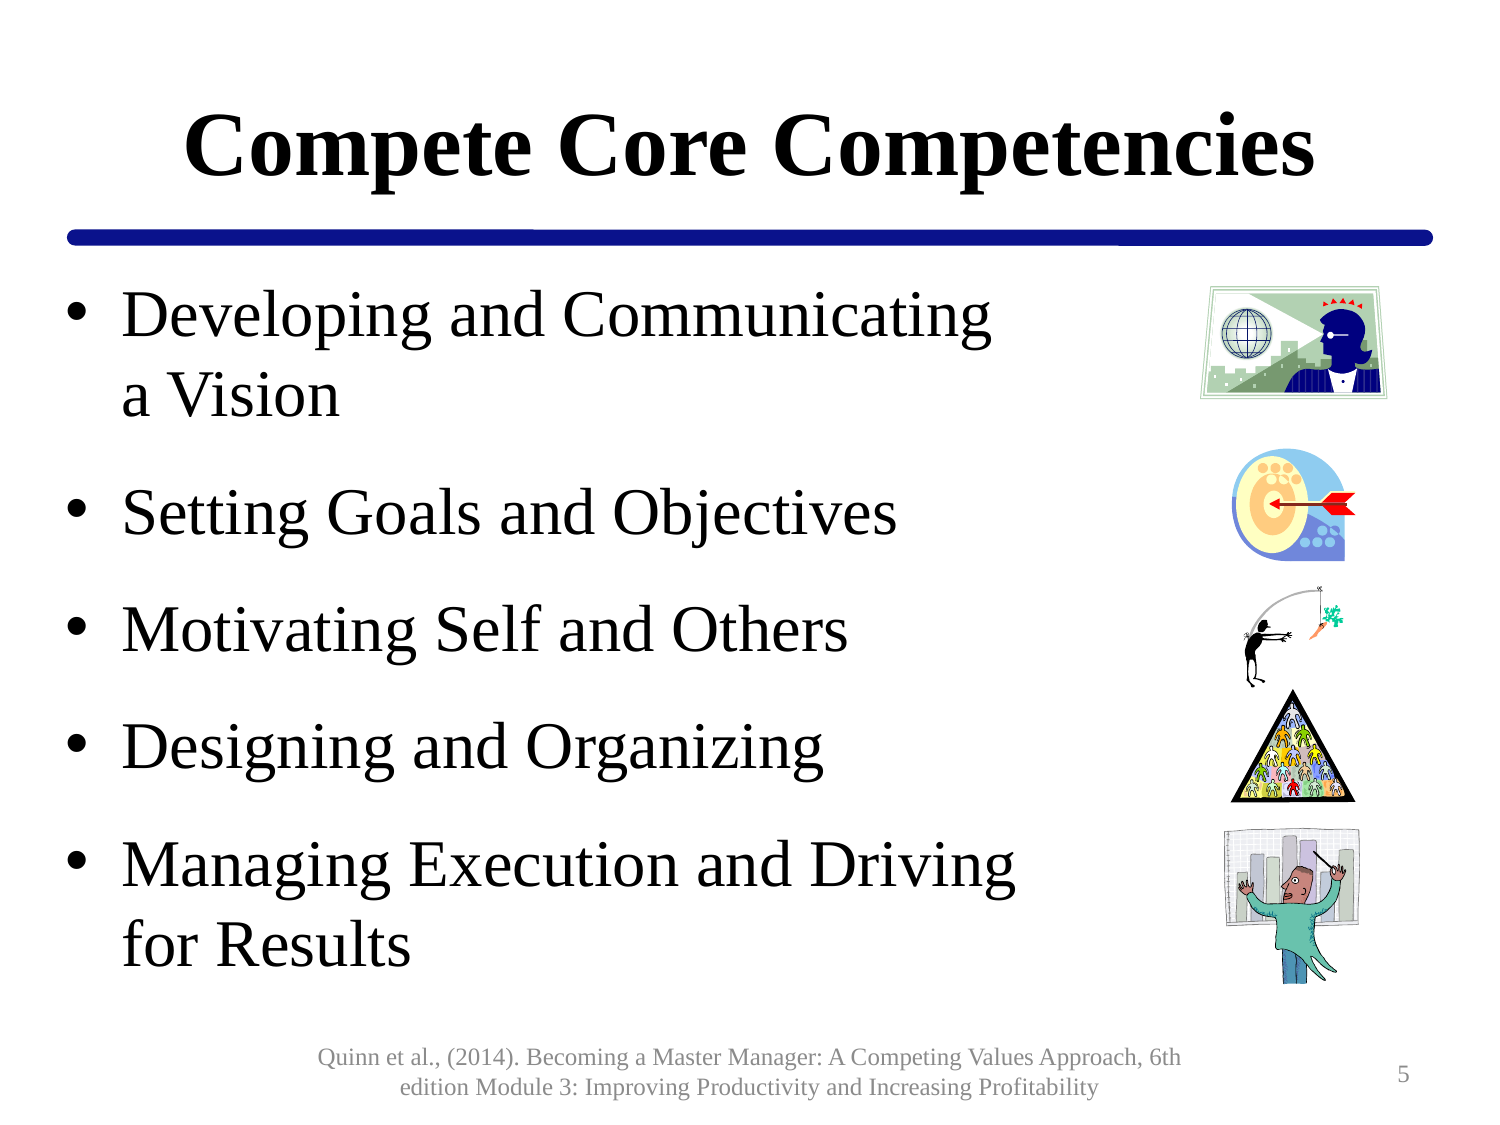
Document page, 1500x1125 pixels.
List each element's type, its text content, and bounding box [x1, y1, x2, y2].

picture [1230, 585, 1358, 805]
picture [1223, 824, 1364, 988]
picture [1231, 448, 1356, 562]
footer Quinn et al., (2014). Becoming a Master Manager: A Competing Values Approach, 6th edition Module 3: Improving Productivity and Increasing Profitability [275, 1040, 1225, 1100]
slide_number 5 [1074, 1042, 1425, 1103]
title Compete Core Competencies [75, 45, 1425, 233]
list Developing and Communicating a Vision Setting Goals and Objectives Motivating Self and Others Designing and Organizing Managing Execution and Driving for Results [50, 262, 1388, 1005]
picture [1199, 285, 1388, 400]
